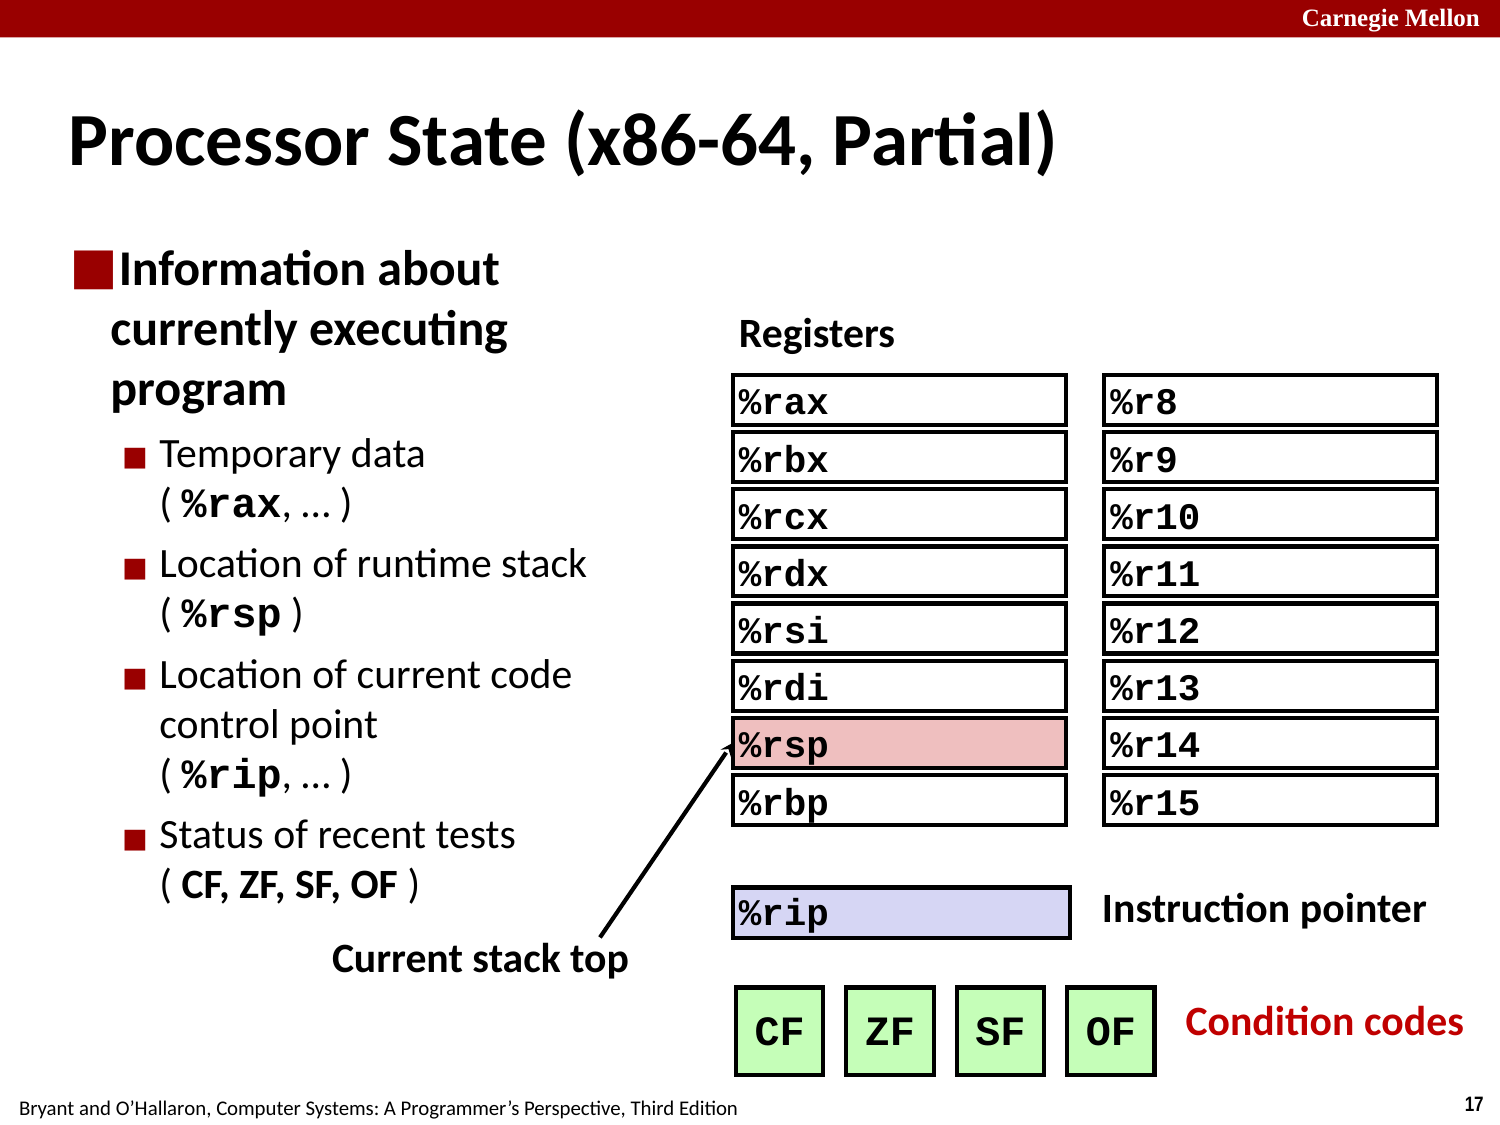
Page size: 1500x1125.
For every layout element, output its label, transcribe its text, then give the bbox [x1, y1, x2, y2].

text_box SF [956, 987, 1045, 1075]
text_box %rip [737, 887, 1071, 939]
text_box Registers [732, 299, 921, 364]
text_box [732, 374, 1438, 826]
title Processor State (x86-64, Partial) [62, 41, 1438, 230]
list Information about currently executing program Temporary data ( %rax, … ) Location of runtime stack ( %rsp ) Location of current code control point ( %rip, … ) Status of recent tests ( CF, ZF, SF, OF ) [62, 229, 611, 1121]
text_box Condition codes [1179, 987, 1475, 1061]
text_box Instruction pointer [1095, 874, 1434, 938]
text_box OF [1067, 987, 1155, 1075]
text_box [599, 742, 733, 938]
text_box ZF [846, 987, 934, 1075]
text_box CF [735, 987, 824, 1075]
text_box Current stack top [324, 924, 637, 988]
